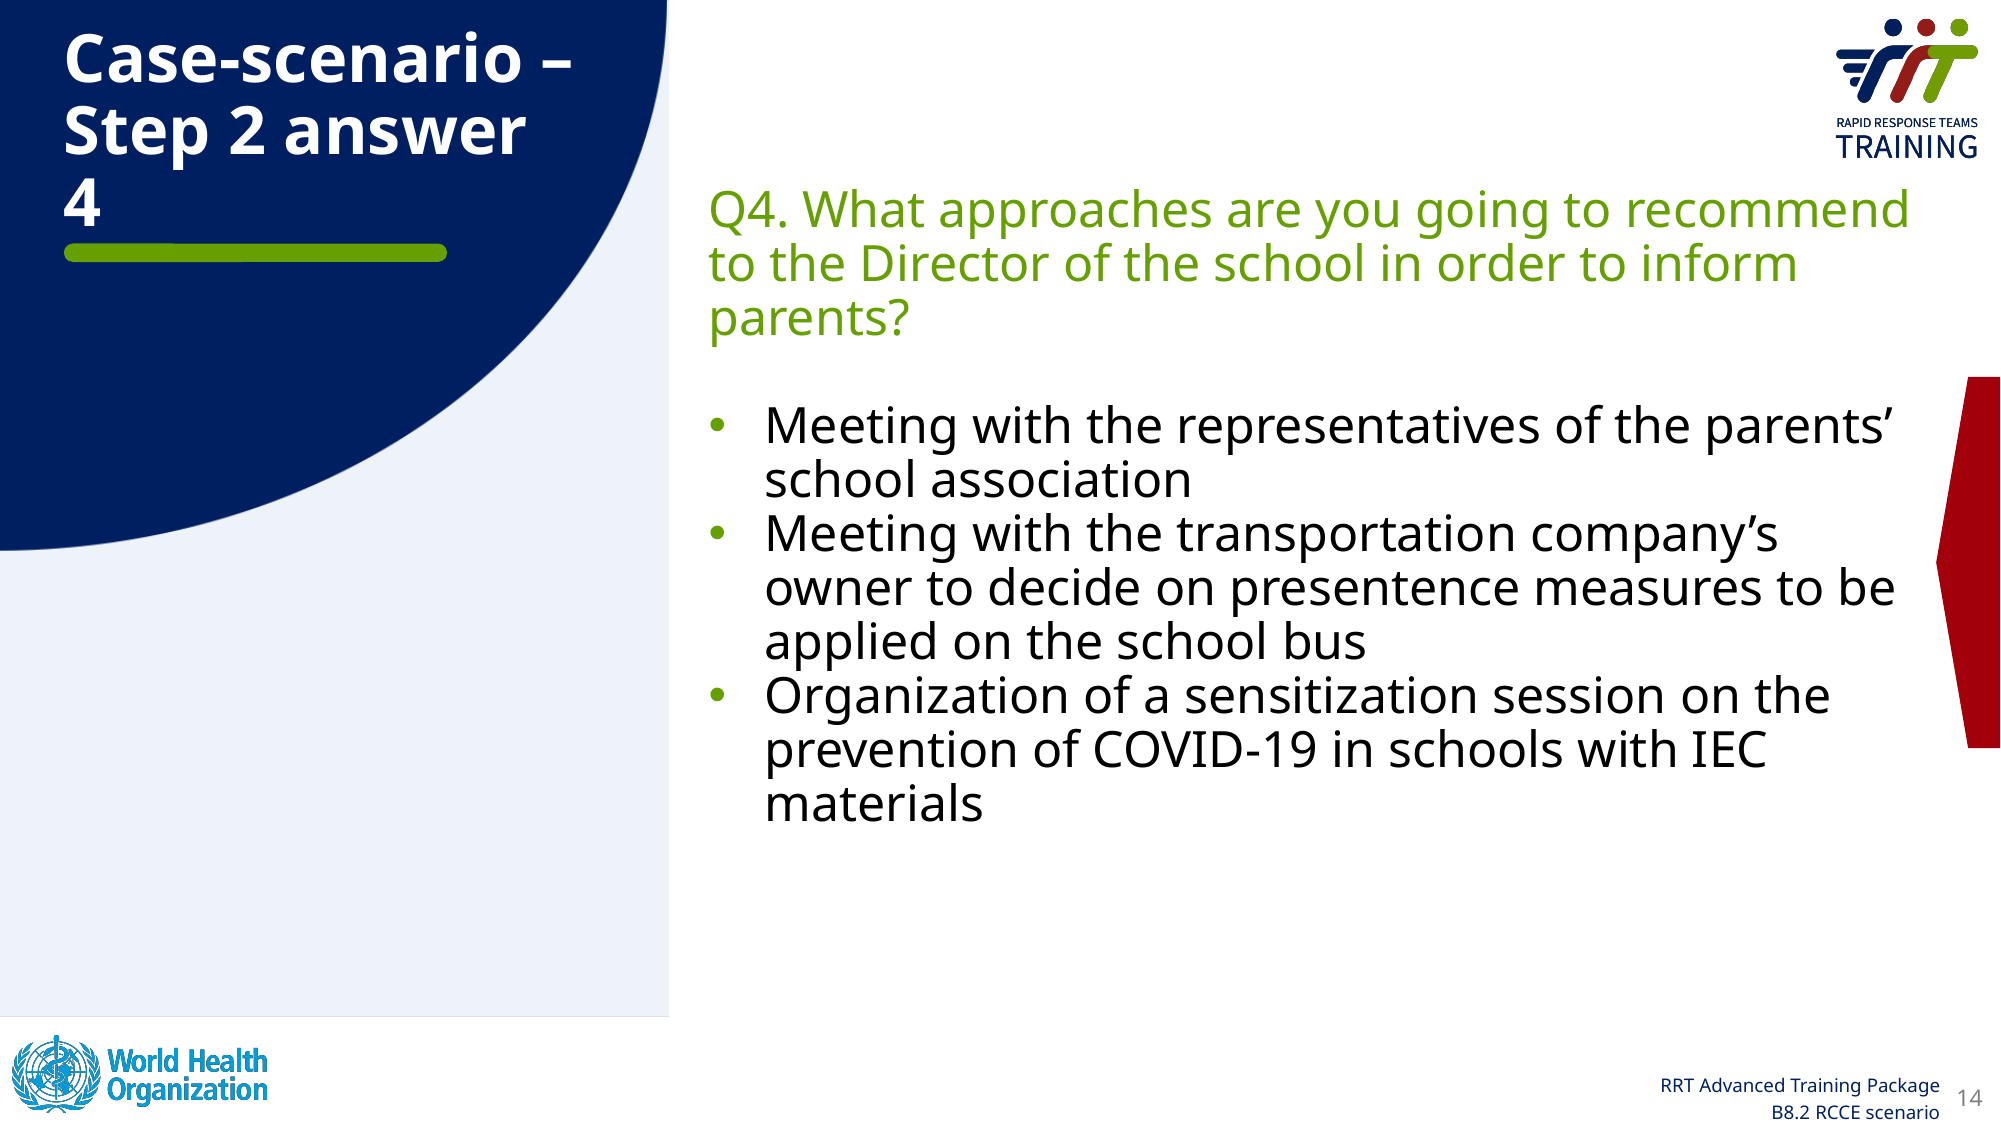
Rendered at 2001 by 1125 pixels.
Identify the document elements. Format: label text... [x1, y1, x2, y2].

picture [50, 1108, 62, 1113]
picture [71, 1053, 90, 1091]
picture [0, 0, 669, 1018]
picture [22, 1062, 26, 1077]
picture [12, 1035, 54, 1068]
picture [30, 1083, 37, 1091]
picture [59, 1035, 267, 1113]
picture [34, 1054, 43, 1078]
picture [40, 1062, 47, 1070]
picture [24, 1054, 36, 1087]
text_box Case-scenario – Step 2 answer 4 [63, 103, 600, 242]
picture [12, 1083, 48, 1113]
picture [1835, 19, 1978, 167]
list Q4. What approaches are you going to recommend to the Director of the school in order to inform parents? Meeting with the representatives of the parents’ school association Meeting with the transportation company’s owner to decide on presentence measures to be applied on the school bus Organization of a sensitization session on the prevention of COVID-19 in schools with IEC materials [700, 223, 1937, 902]
picture [36, 1088, 78, 1105]
picture [46, 1056, 54, 1062]
